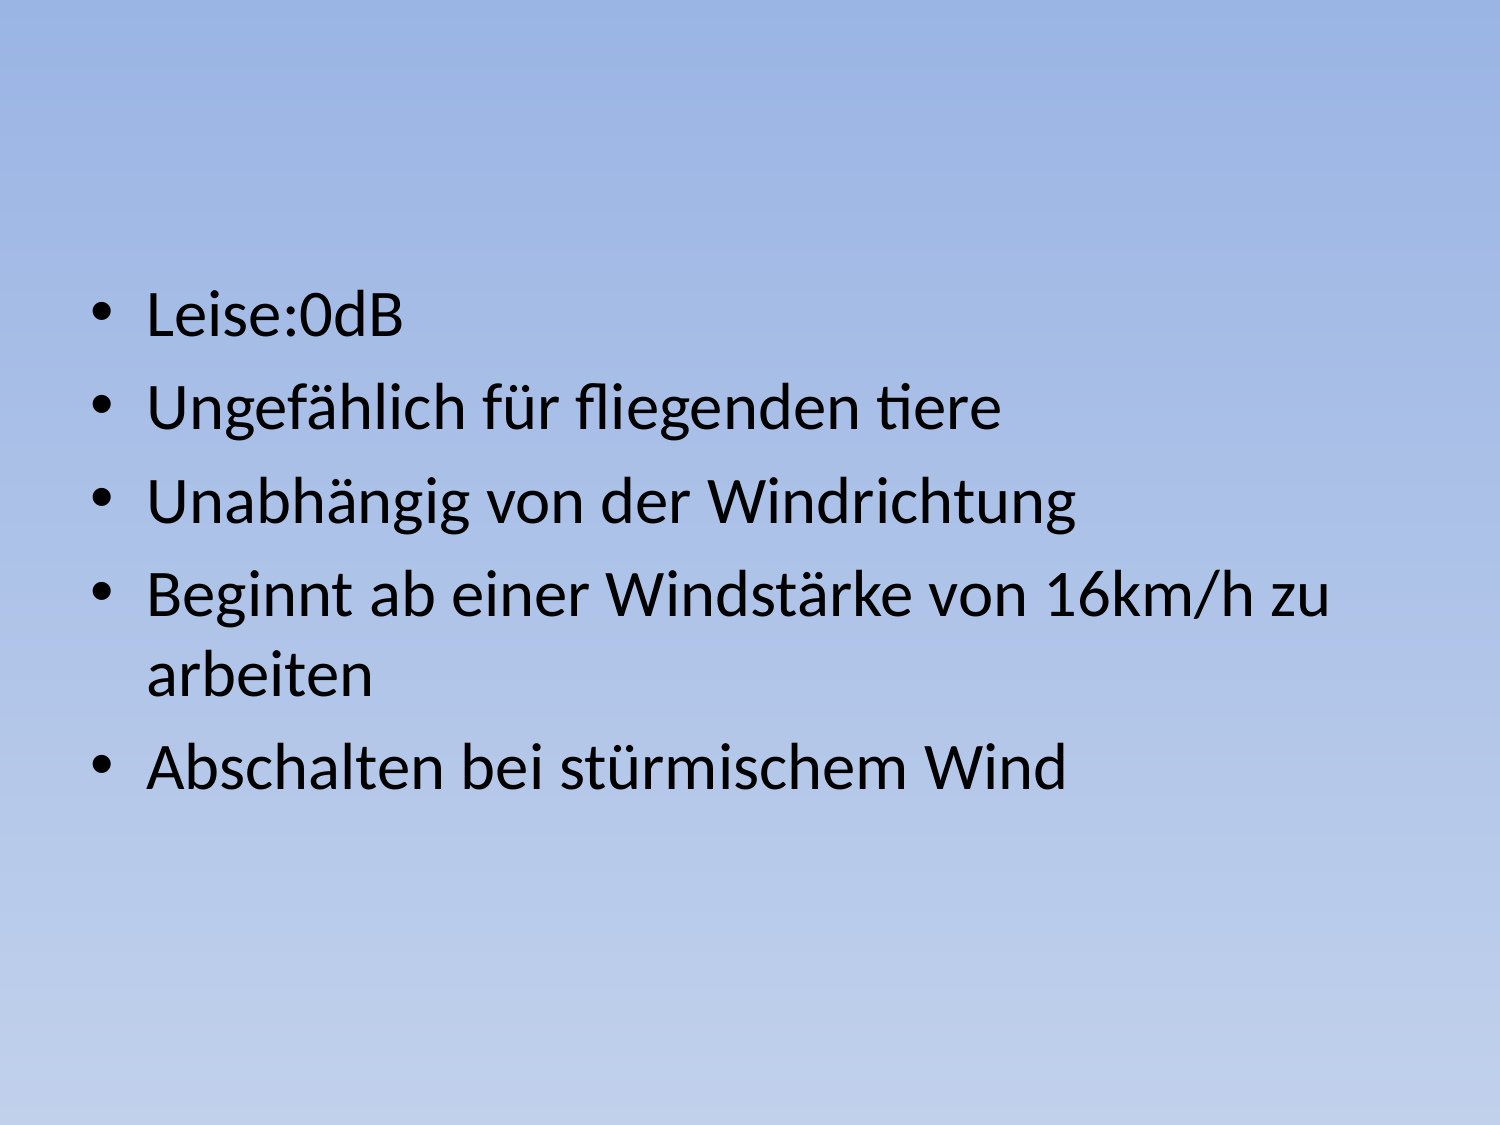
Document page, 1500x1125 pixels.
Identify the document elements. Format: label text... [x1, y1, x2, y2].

list Leise:0dB Ungefählich für fliegenden tiere Unabhängig von der Windrichtung Beginnt ab einer Windstärke von 16km/h zu arbeiten Abschalten bei stürmischem Wind [75, 262, 1425, 1005]
